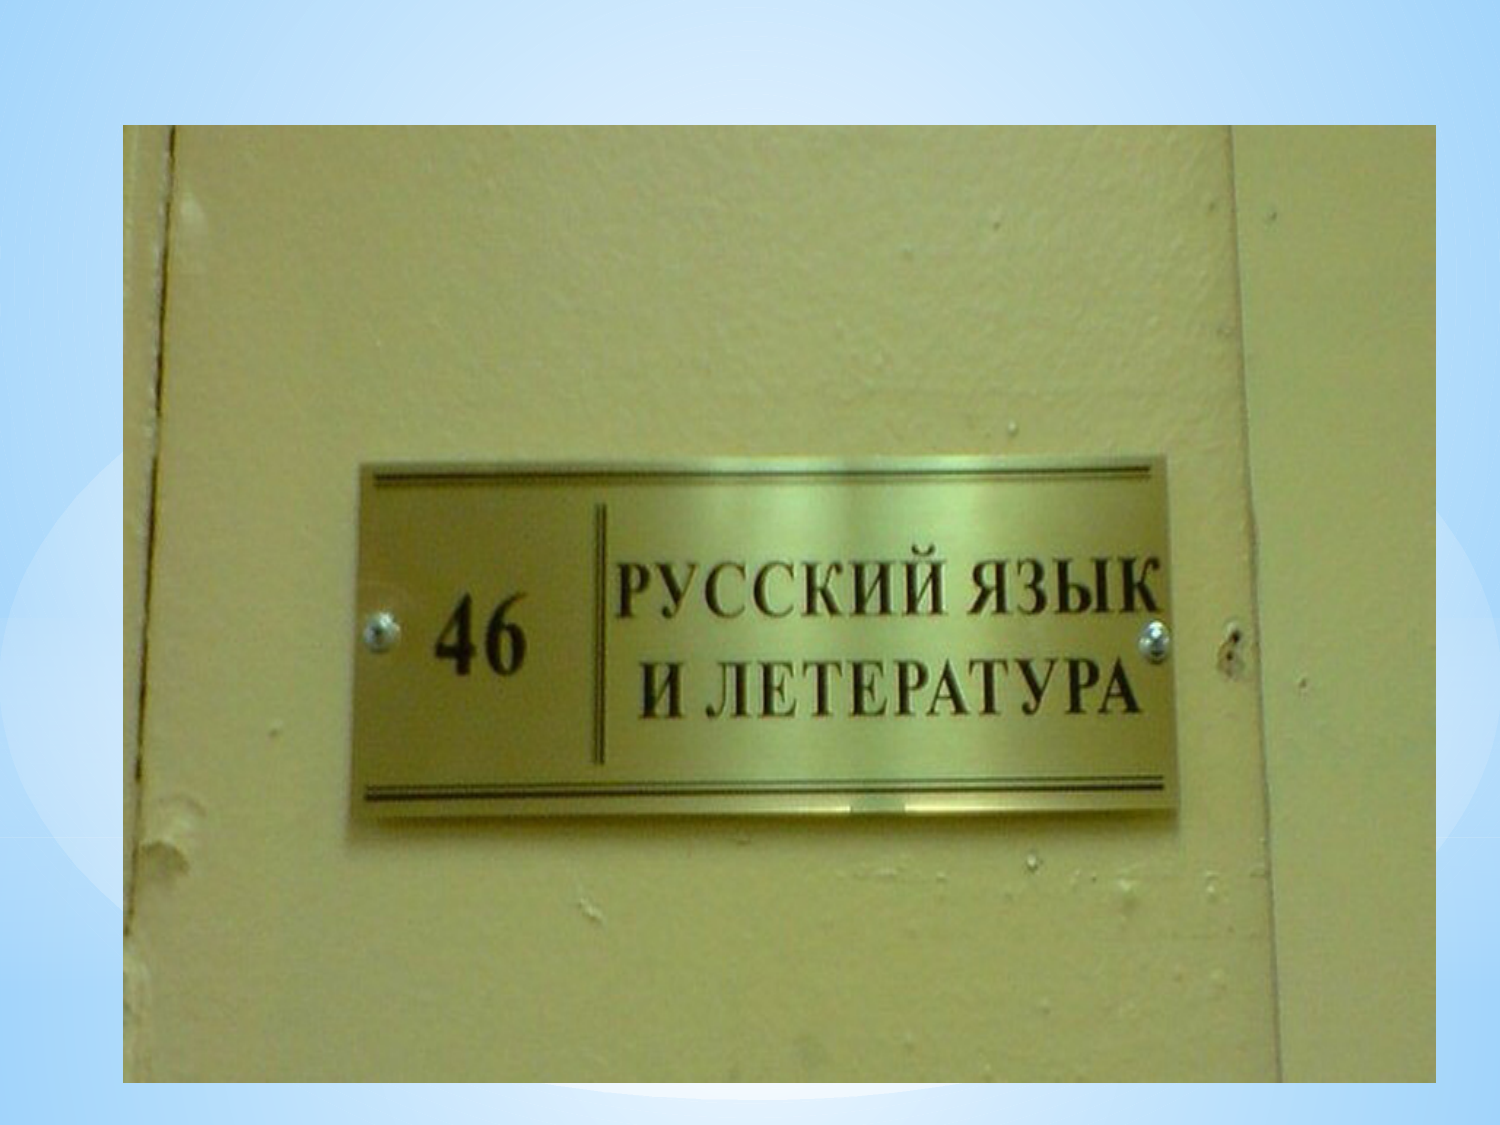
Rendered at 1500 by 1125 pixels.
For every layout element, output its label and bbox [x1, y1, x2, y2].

list [123, 125, 1436, 1083]
